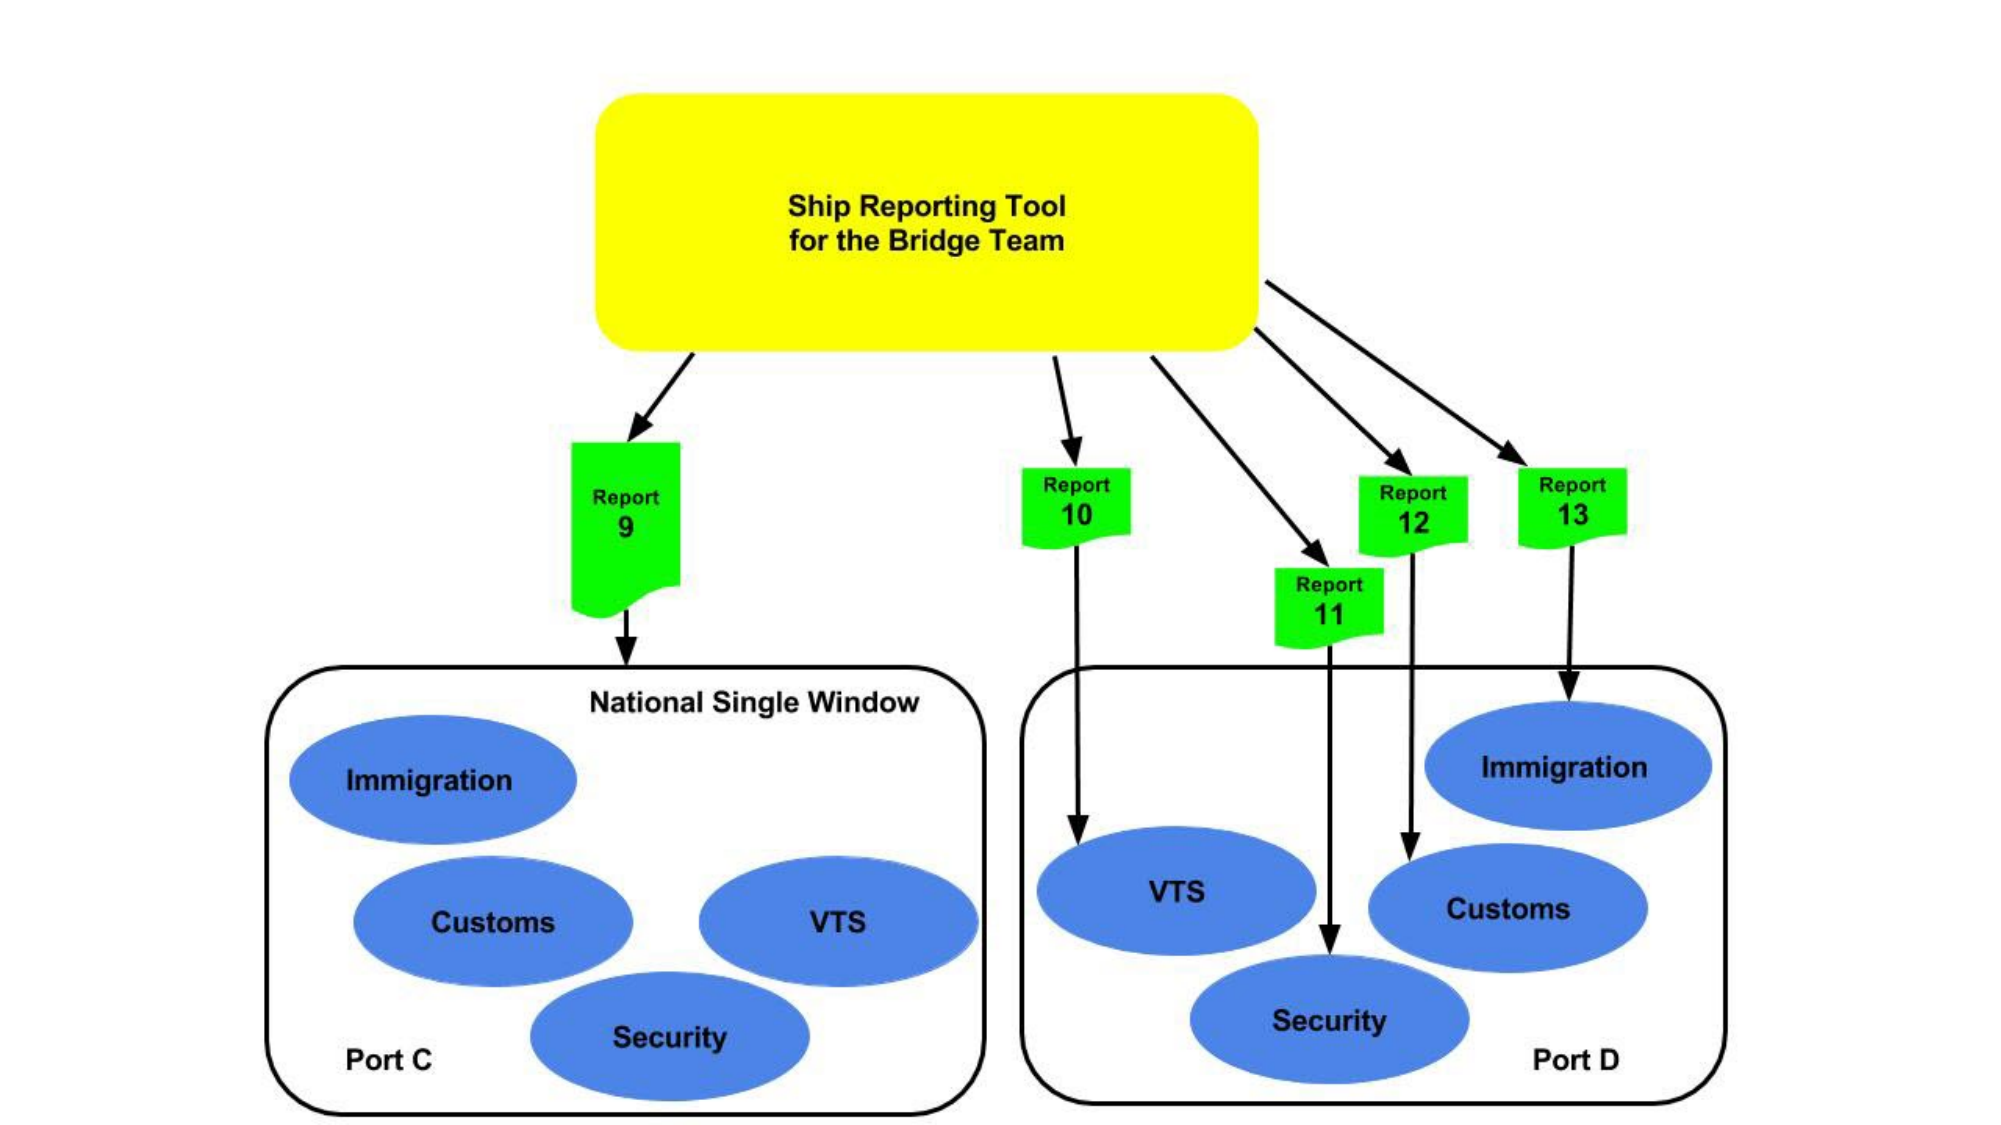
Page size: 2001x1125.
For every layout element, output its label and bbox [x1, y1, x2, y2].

picture [249, 0, 1750, 1125]
